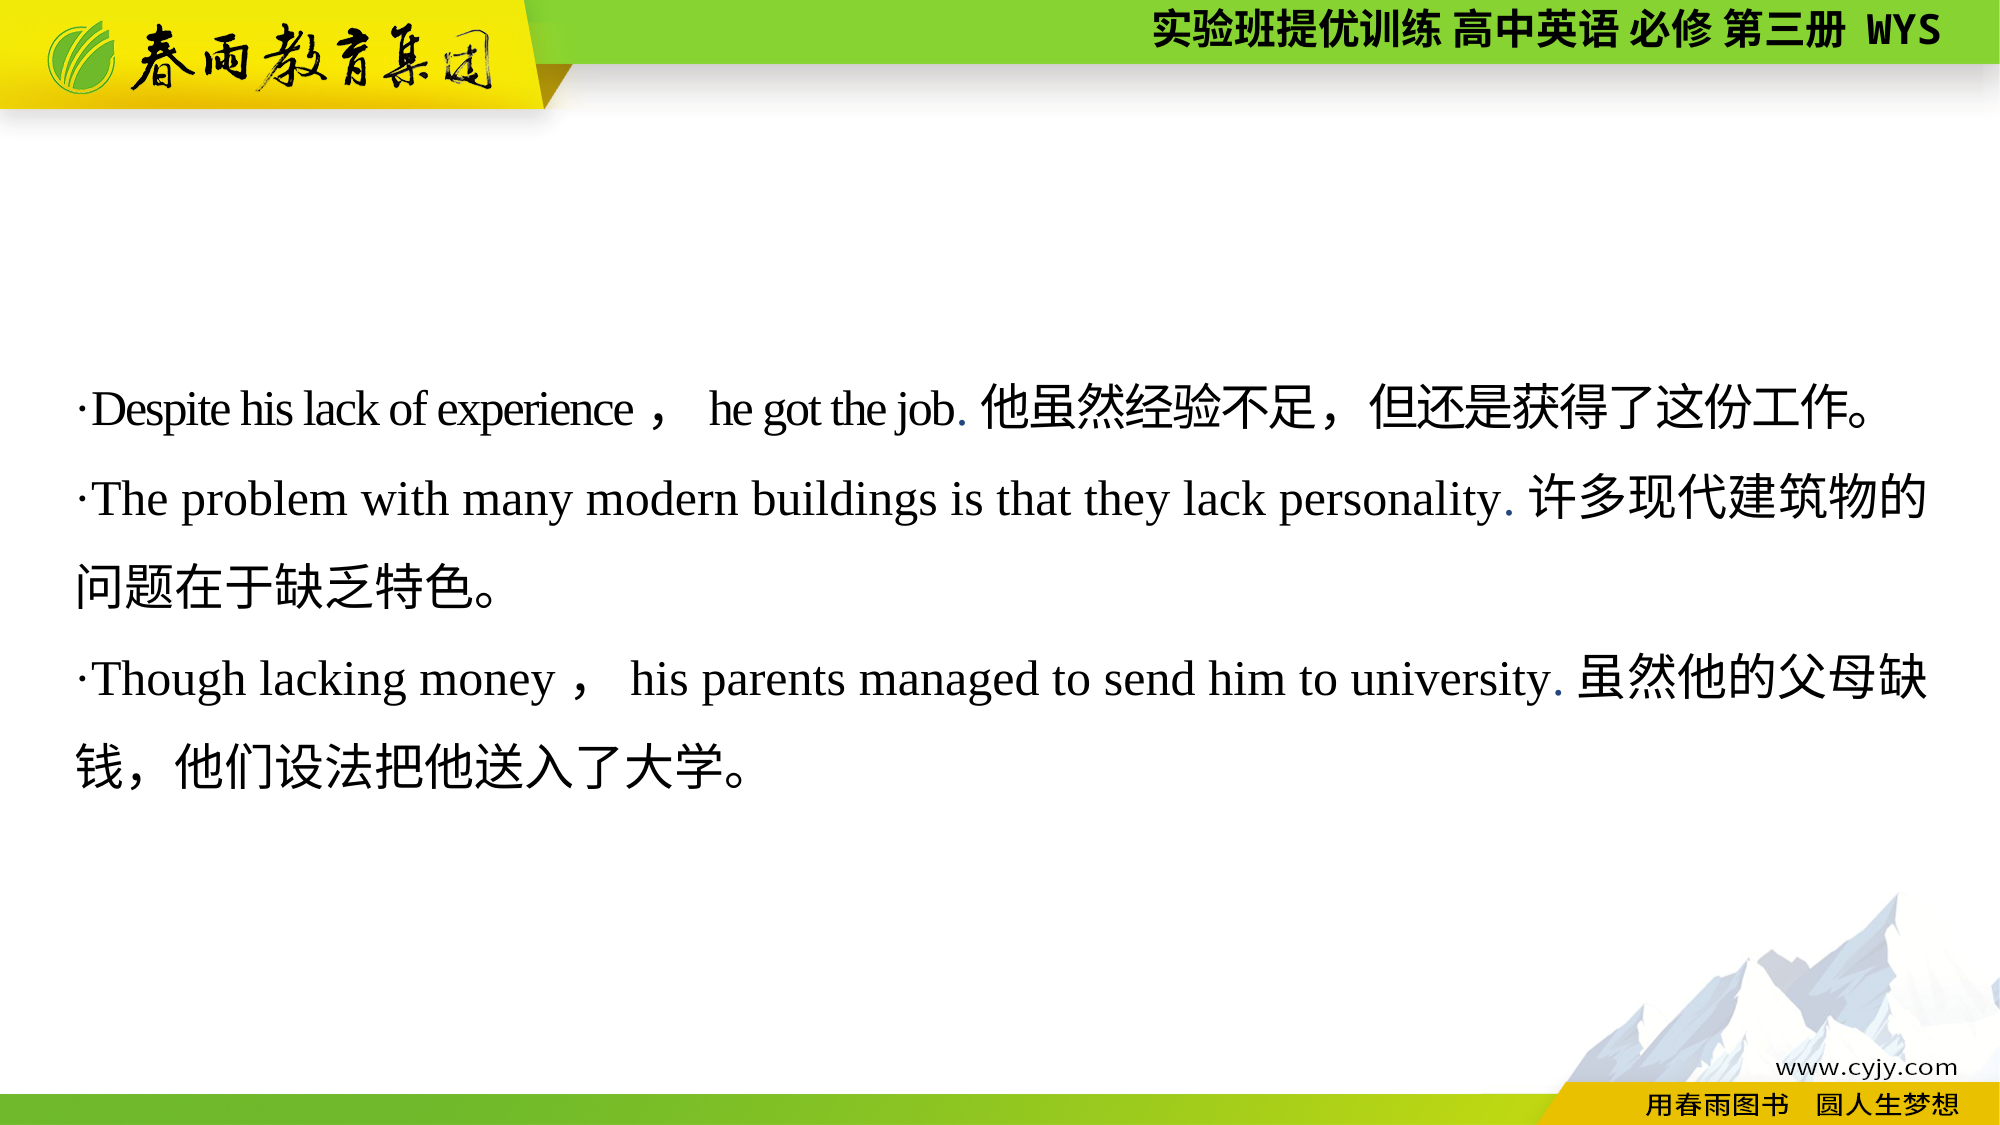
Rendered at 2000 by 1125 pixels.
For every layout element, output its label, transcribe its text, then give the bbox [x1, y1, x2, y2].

list ·Despite his lack of experience，he got the job.他虽然经验不足，但还是获得了这份工作。 ·The problem with many modern buildings is that they lack personality.许多现代建筑物的问题在于缺乏特色。 ·Though lacking money，his parents managed to send him to university.虽然他的父母缺钱，他们设法把他送入了大学。 [59, 338, 1944, 797]
picture [0, 0, 2000, 1125]
